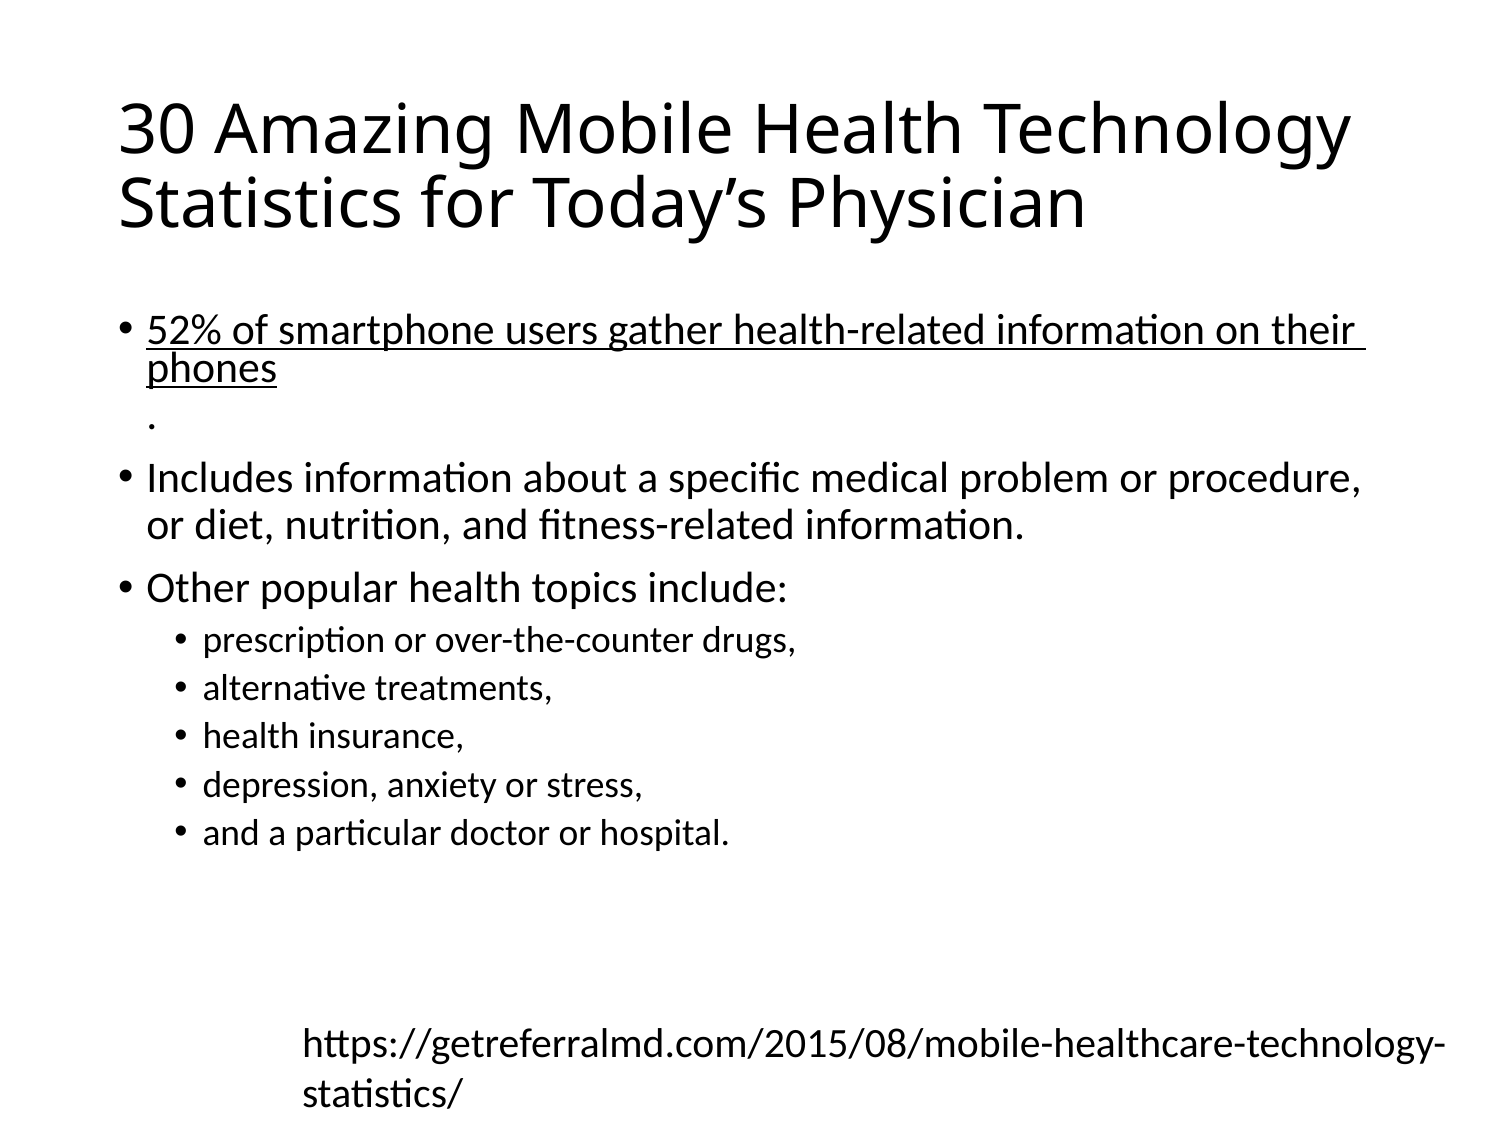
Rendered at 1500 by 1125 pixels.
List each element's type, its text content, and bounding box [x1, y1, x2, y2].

list 52% of smartphone users gather health-related information on their phones. Includes information about a specific medical problem or procedure, or diet, nutrition, and fitness-related information. Other popular health topics include: prescription or over-the-counter drugs, alternative treatments, health insurance, depression, anxiety or stress, and a particular doctor or hospital. [103, 299, 1397, 1014]
text_box https://getreferralmd.com/2015/08/mobile-healthcare-technology-statistics/ [287, 1008, 1475, 1124]
title 30 Amazing Mobile Health Technology Statistics for Today’s Physician [103, 59, 1397, 278]
